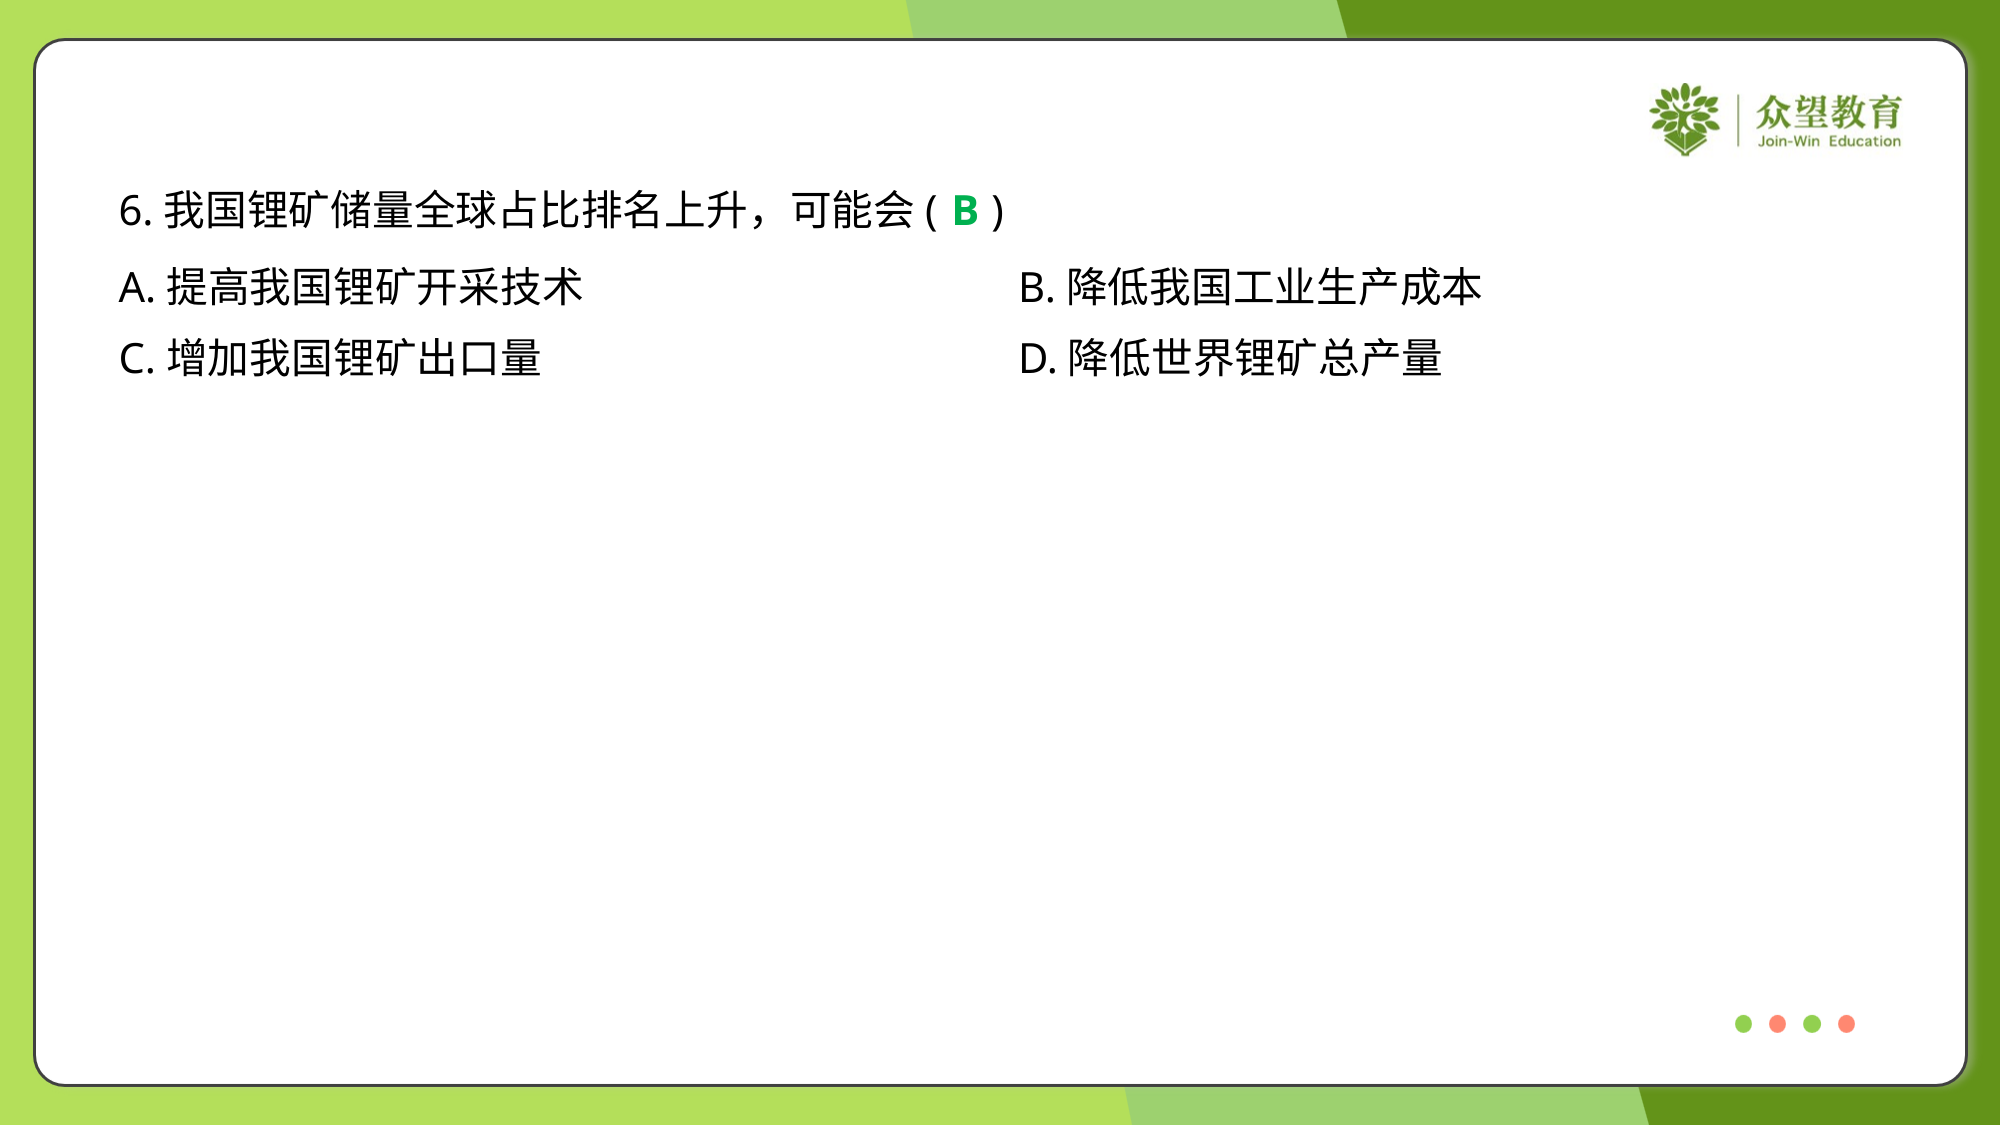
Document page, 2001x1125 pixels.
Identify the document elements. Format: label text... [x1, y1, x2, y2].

picture [0, 0, 2000, 1125]
text_box A.提高我国锂矿开采技术 B.降低我国工业生产成本 C.增加我国锂矿出口量 D.降低世界锂矿总产量 [118, 235, 1883, 374]
text_box 6.我国锂矿储量全球占比排名上升，可能会( ) [995, 158, 1883, 226]
text_box 6.我国锂矿储量全球占比排名上升，可能会( ) [118, 158, 935, 226]
text_box B [935, 158, 995, 226]
